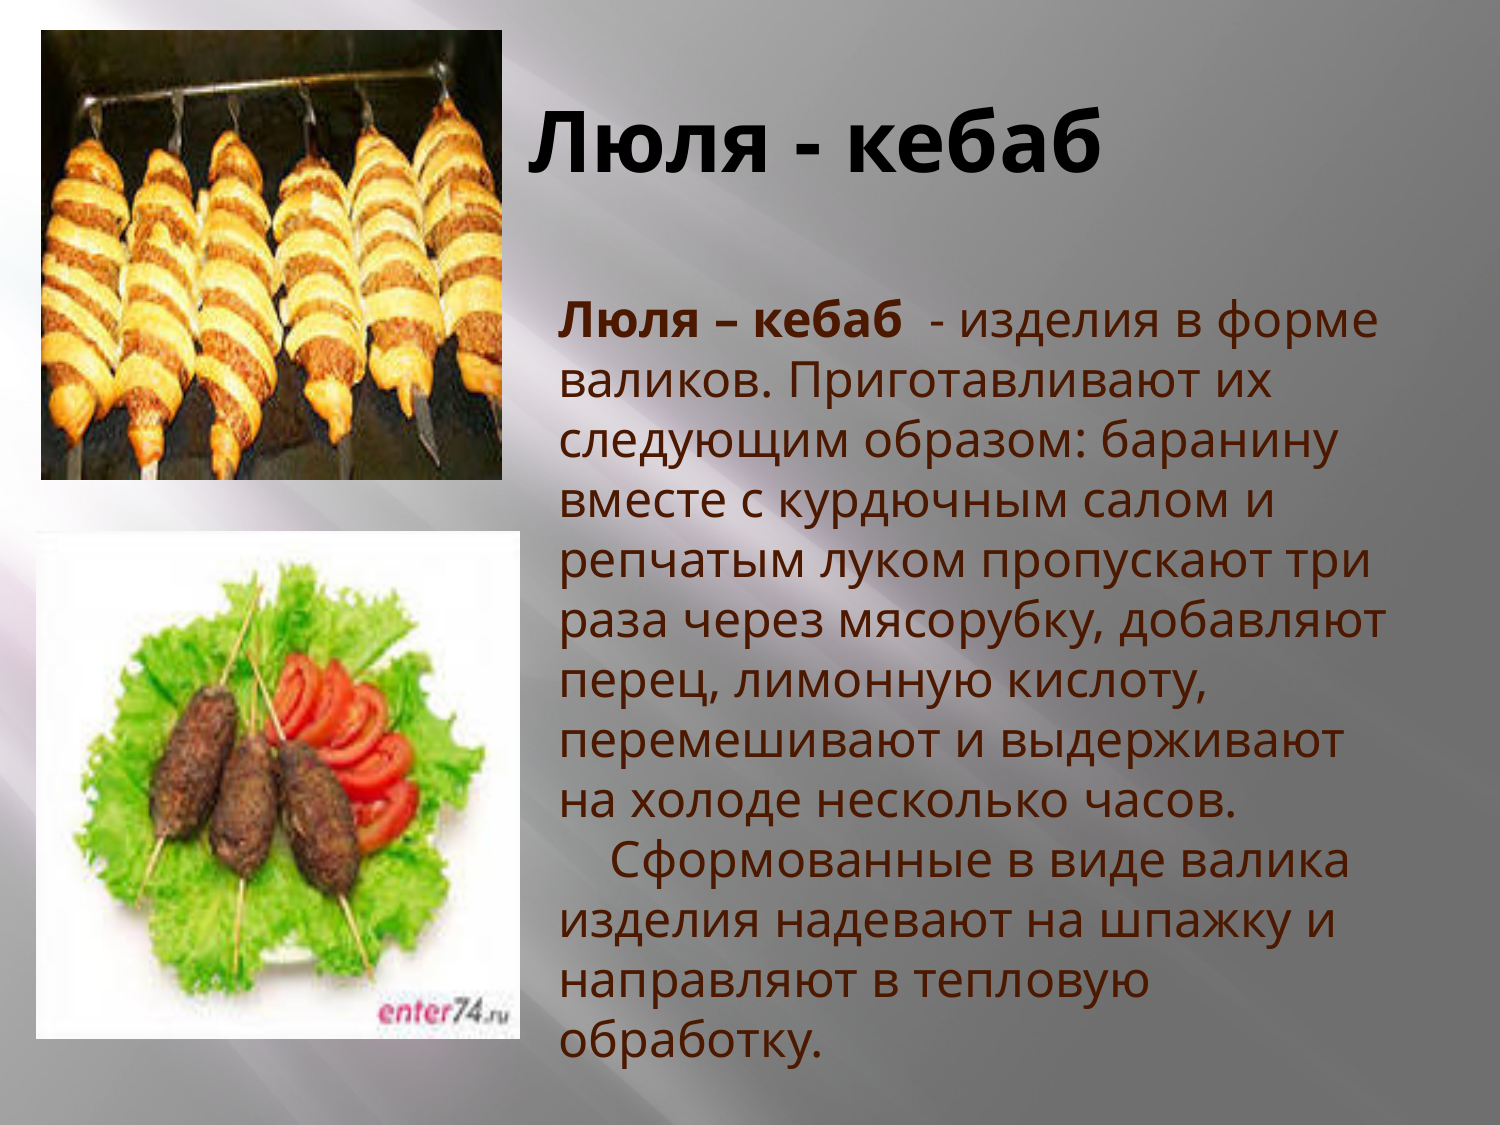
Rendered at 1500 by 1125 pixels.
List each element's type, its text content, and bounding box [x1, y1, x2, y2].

text_box Люля - кебаб [506, 45, 1425, 233]
picture [0, 0, 1500, 1125]
text_box Люля – кебаб - изделия в форме валиков. Приготавливают их следующим образом: баранину вместе с курдючным салом и репчатым луком пропускают три раза через мясорубку, добавляют перец, лимонную кислоту, перемешивают и выдерживают на холоде несколько часов. Сформованные в виде валика изделия надевают на шпажку и направляют в тепловую обработку. [543, 283, 1413, 1075]
text_box [75, 262, 738, 1005]
